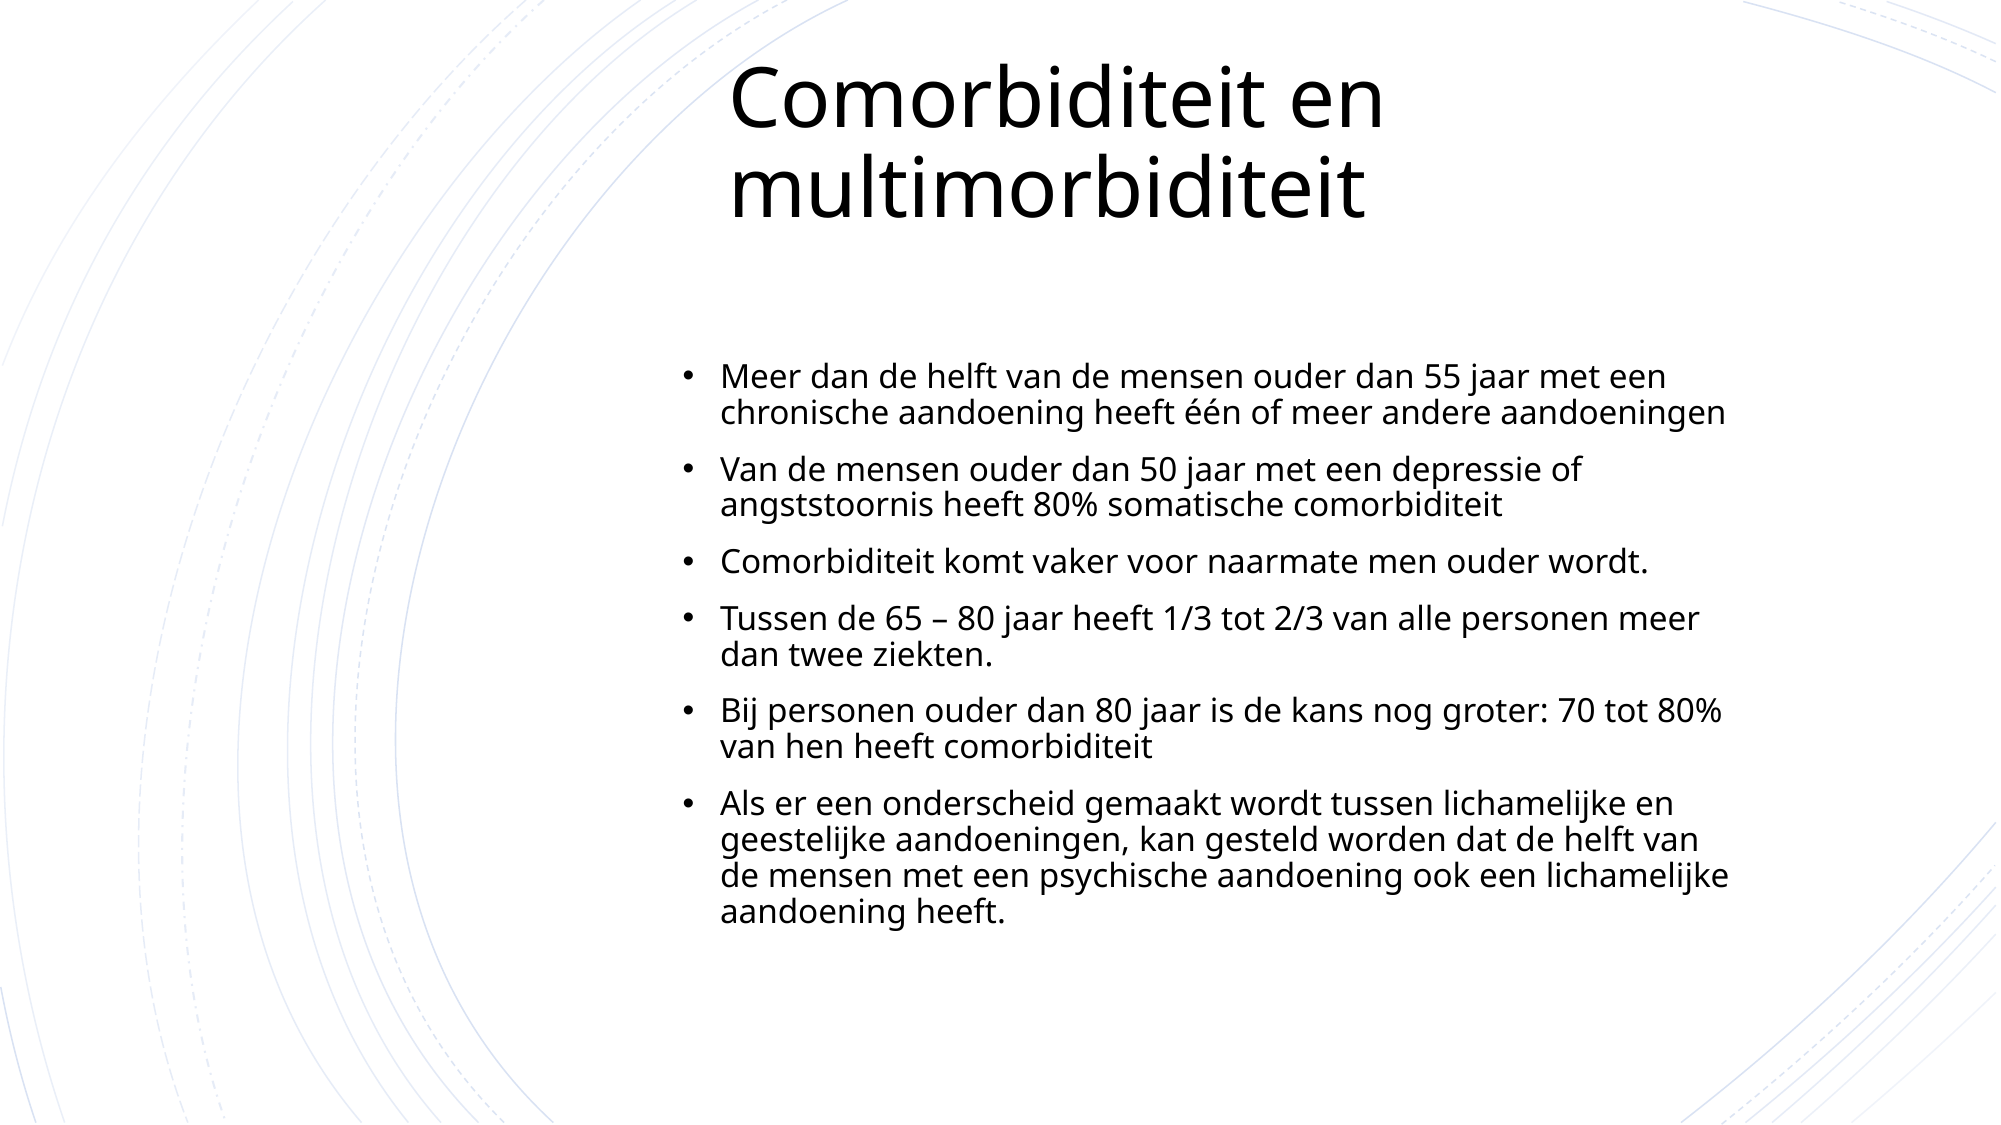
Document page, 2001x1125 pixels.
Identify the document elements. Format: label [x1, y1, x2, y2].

text_box [0, 0, 1996, 1125]
